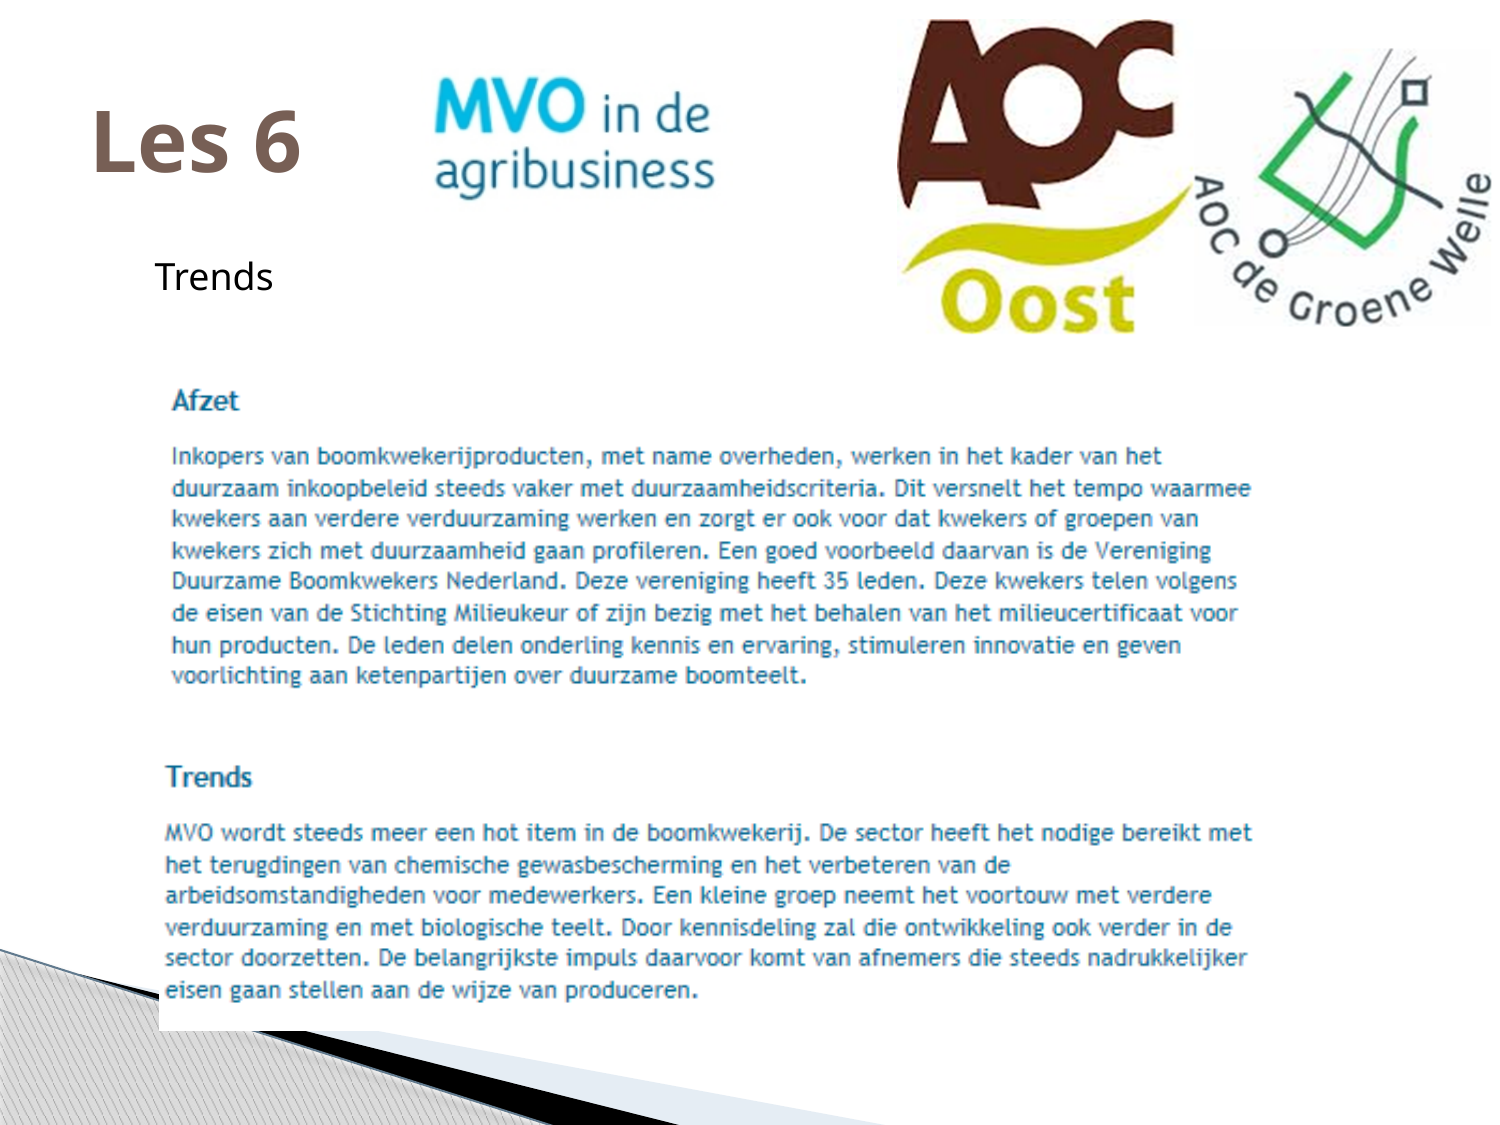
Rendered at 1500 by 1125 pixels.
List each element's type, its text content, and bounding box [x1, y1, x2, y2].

picture [897, 18, 1500, 357]
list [159, 751, 1288, 1031]
title Les 6 [75, 45, 891, 233]
text_box Trends [139, 245, 422, 306]
picture [159, 381, 1287, 712]
picture [421, 68, 733, 213]
